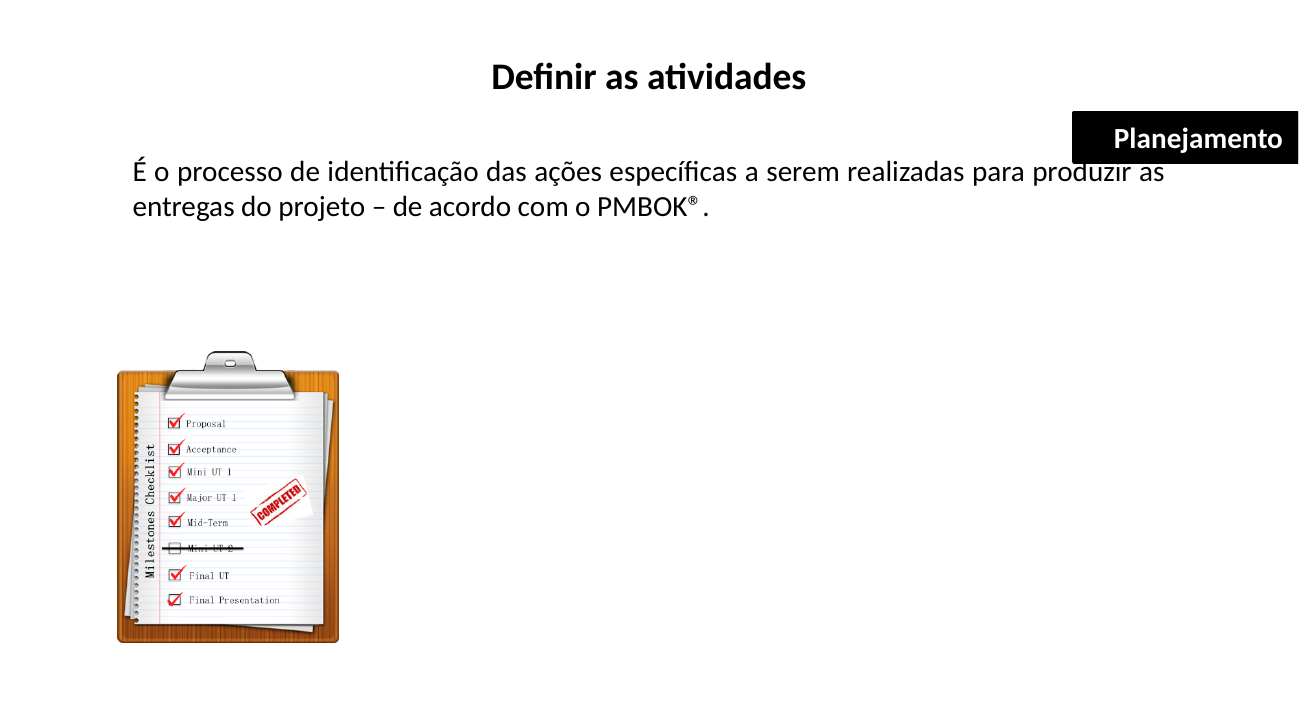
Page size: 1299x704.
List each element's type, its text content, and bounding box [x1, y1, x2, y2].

text_box Planejamento [1074, 112, 1299, 162]
text_box Definir as atividades [0, 44, 1299, 106]
text_box É o processo de identificação das ações específicas a serem realizadas para produzir as entregas do projeto – de acordo com o PMBOK®. [117, 145, 1181, 232]
picture [117, 351, 339, 644]
